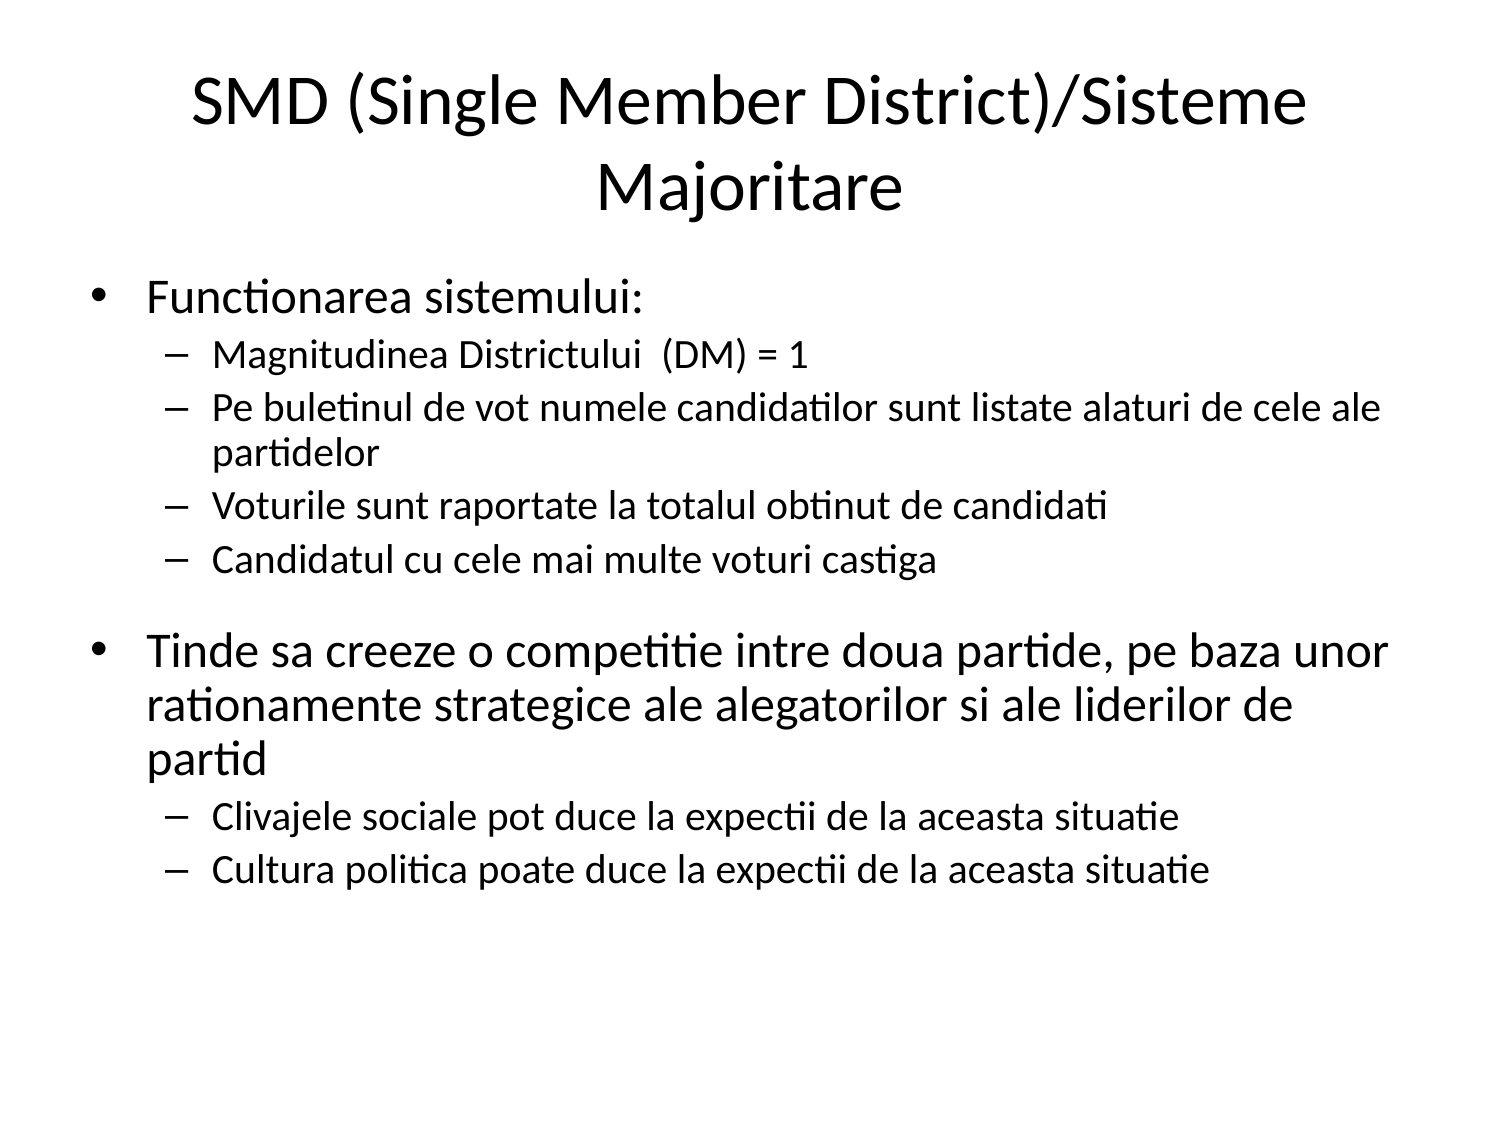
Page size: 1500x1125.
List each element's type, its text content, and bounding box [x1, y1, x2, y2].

list Functionarea sistemului: Magnitudinea Districtului (DM) = 1 Pe buletinul de vot numele candidatilor sunt listate alaturi de cele ale partidelor Voturile sunt raportate la totalul obtinut de candidati Candidatul cu cele mai multe voturi castiga Tinde sa creeze o competitie intre doua partide, pe baza unor rationamente strategice ale alegatorilor si ale liderilor de partid Clivajele sociale pot duce la expectii de la aceasta situatie Cultura politica poate duce la expectii de la aceasta situatie [75, 262, 1425, 1005]
title SMD (Single Member District)/Sisteme Majoritare [75, 45, 1425, 233]
